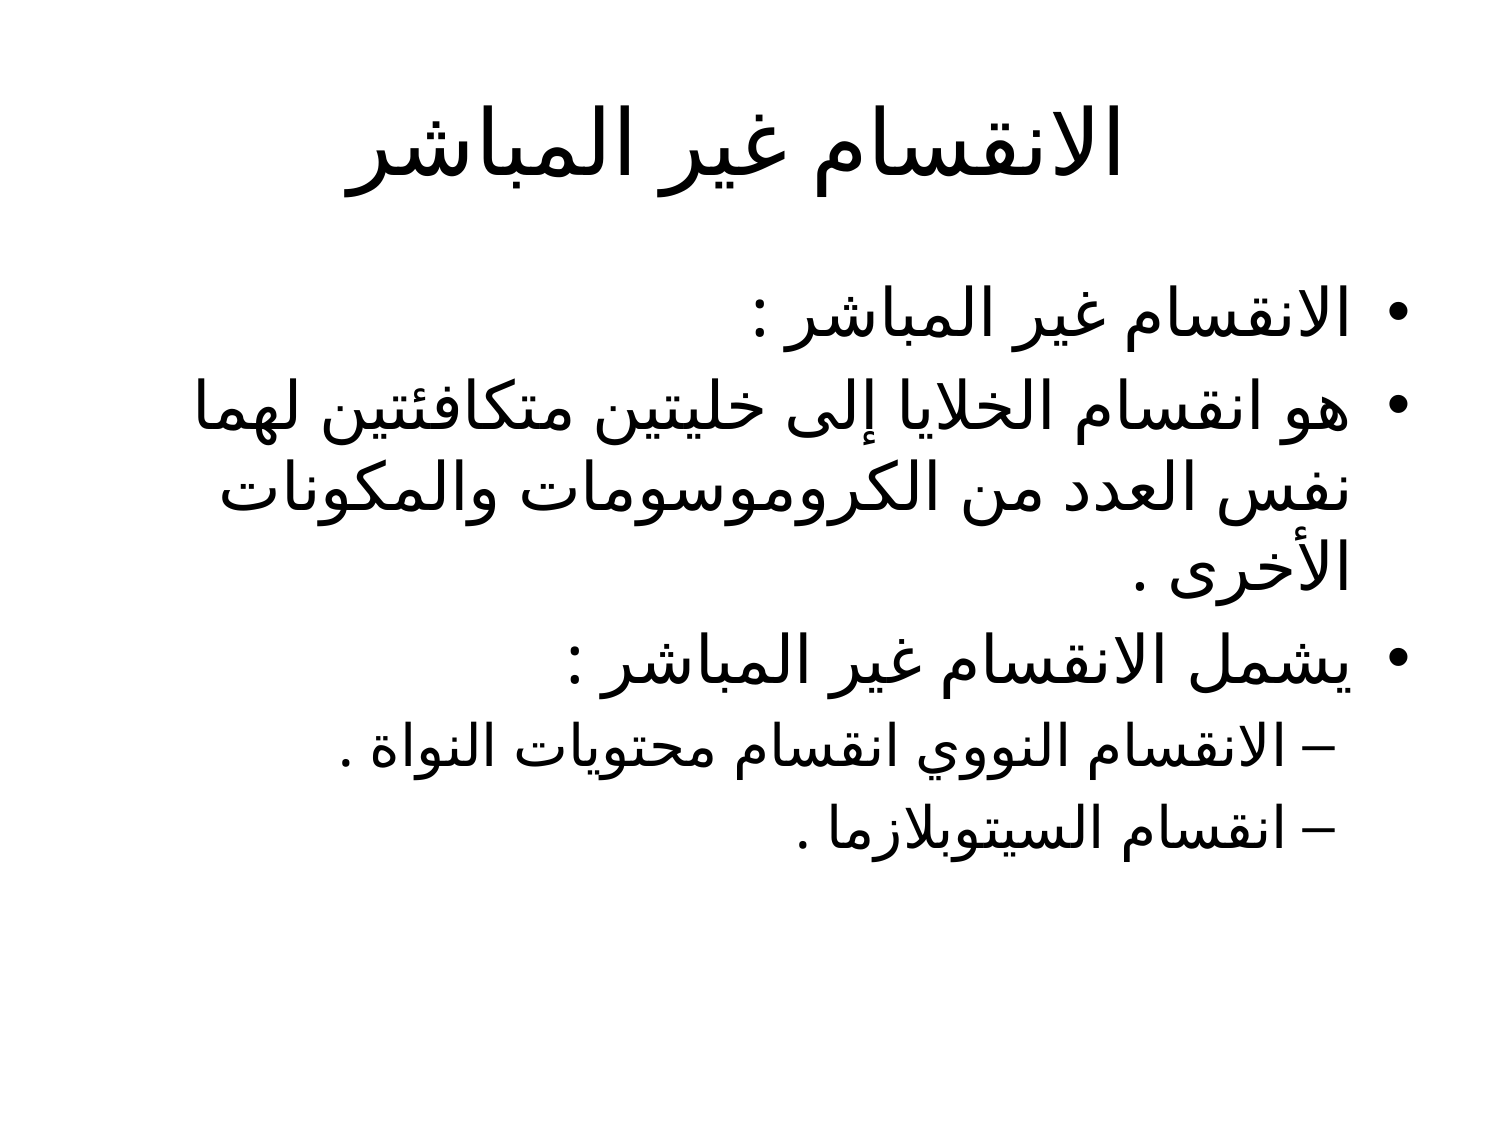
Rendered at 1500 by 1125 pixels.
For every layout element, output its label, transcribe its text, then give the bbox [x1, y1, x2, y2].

list الانقسام غير المباشر : هو انقسام الخلايا إلى خليتين متكافئتين لهما نفس العدد من الكروموسومات والمكونات الأخرى . يشمل الانقسام غير المباشر : الانقسام النووي انقسام محتويات النواة . انقسام السيتوبلازما . [75, 262, 1425, 1005]
title الانقسام غير المباشر [75, 45, 1425, 233]
